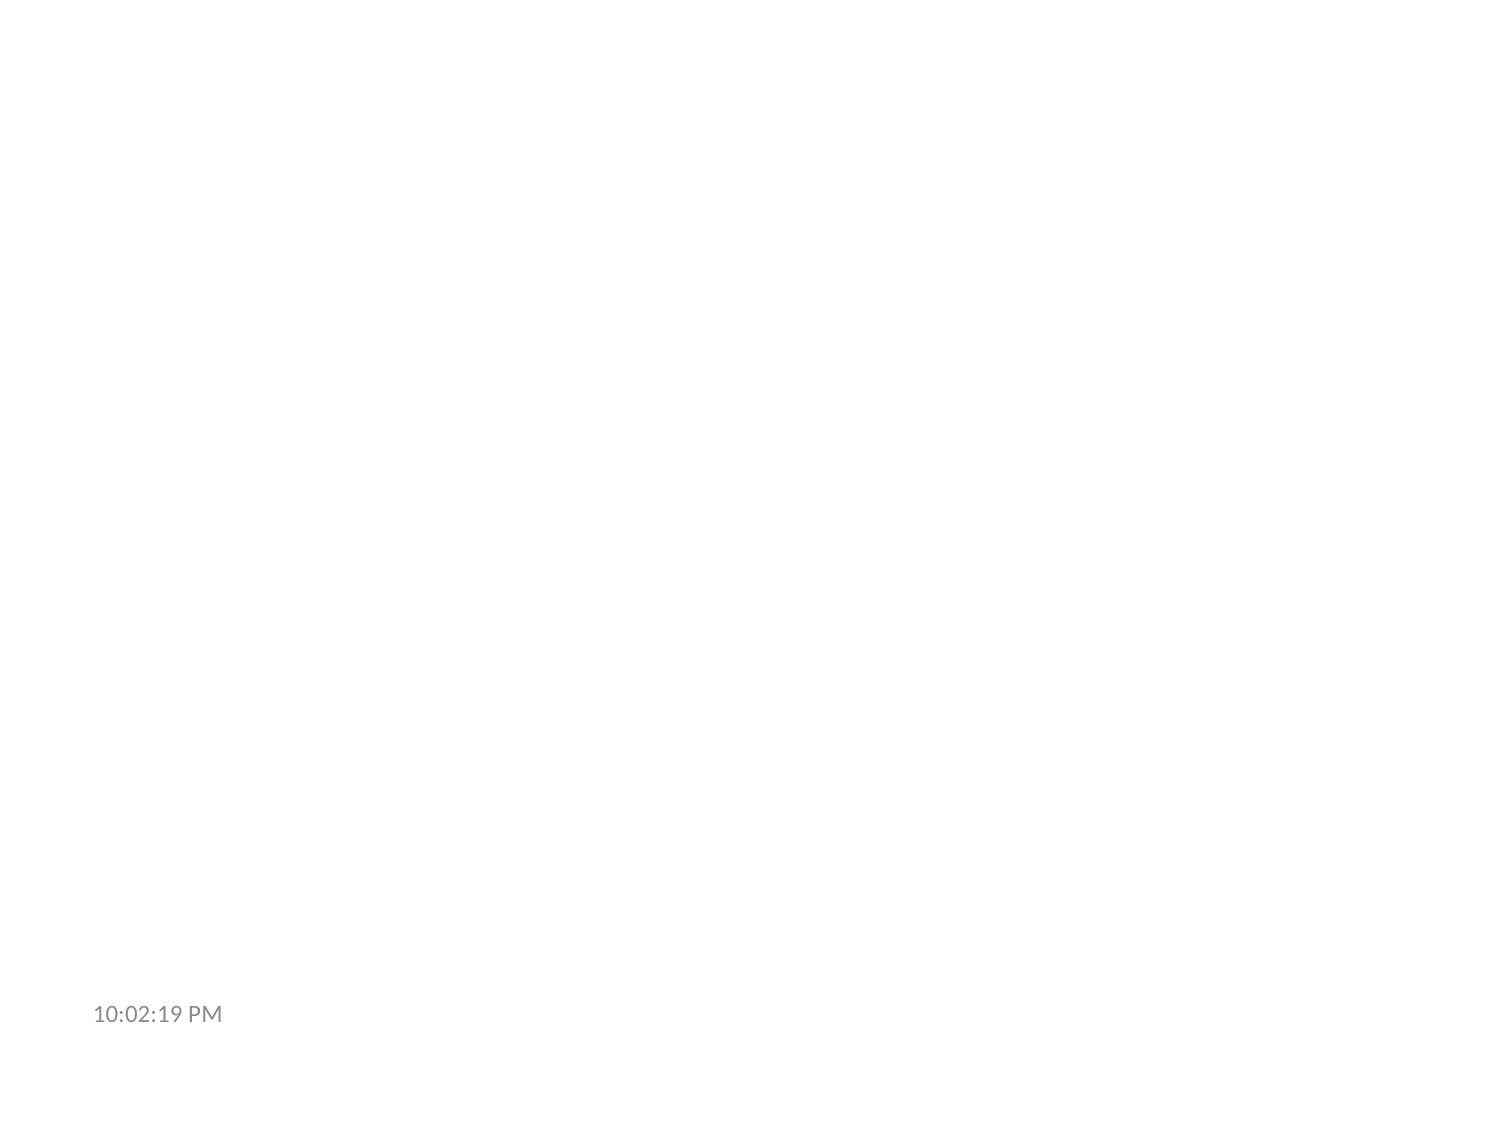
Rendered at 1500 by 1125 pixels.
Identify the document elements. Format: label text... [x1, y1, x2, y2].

text_box 3:35:09 PM [77, 982, 428, 1043]
